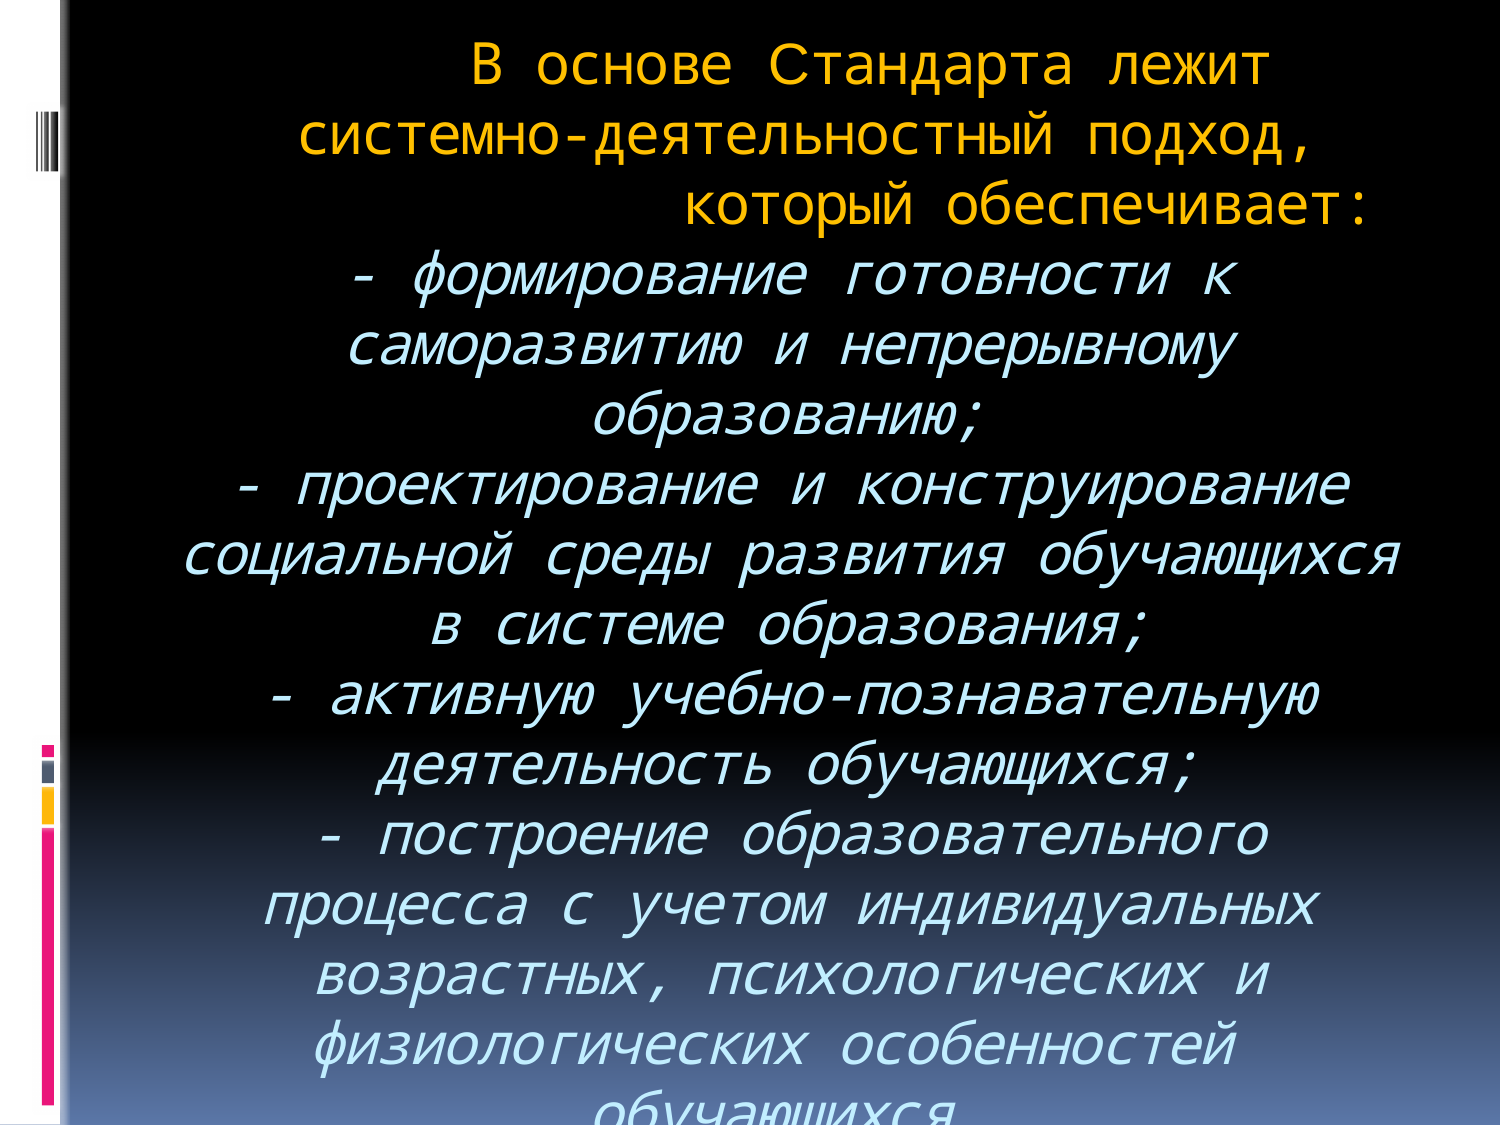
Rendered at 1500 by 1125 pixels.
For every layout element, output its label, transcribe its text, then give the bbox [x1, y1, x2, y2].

title В основе Стандарта лежит системно-деятельностный подход, который обеспечивает: - формирование готовности к саморазвитию и непрерывному образованию; - проектирование и конструирование социальной среды развития обучающихся в системе образования; - активную учебно-познавательную деятельность обучающихся; - построение образовательного процесса с учетом индивидуальных возрастных, психологических и физиологических особенностей обучающихся. [150, 19, 1425, 1067]
